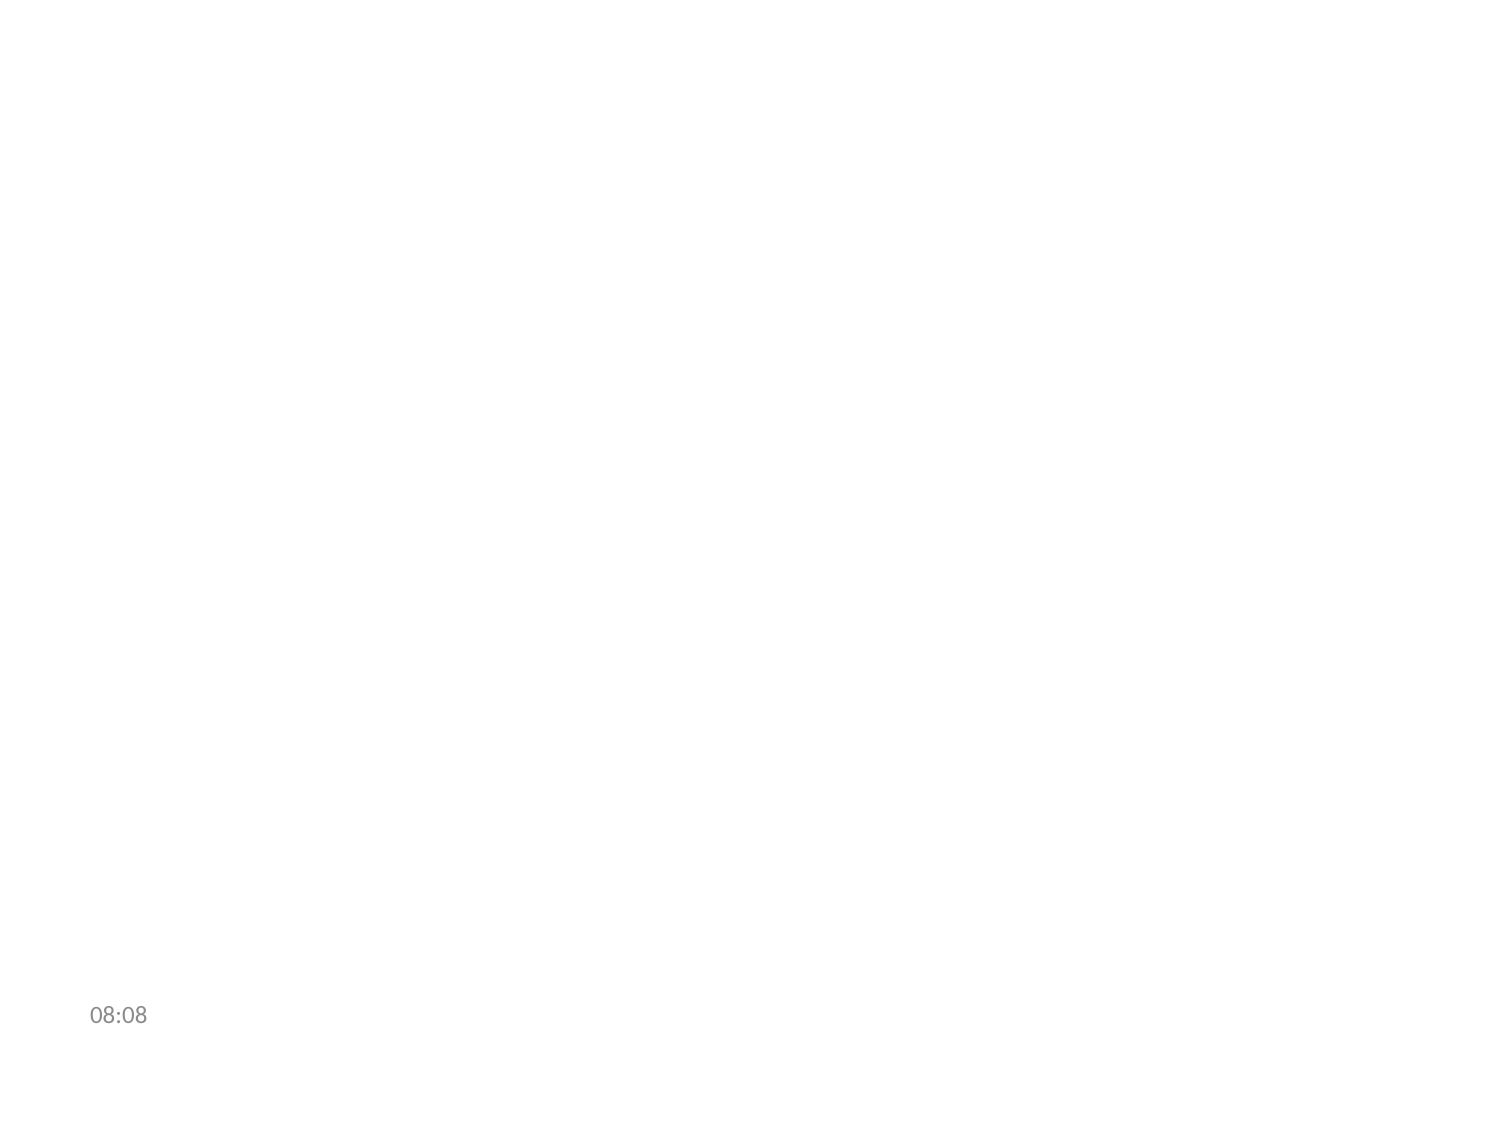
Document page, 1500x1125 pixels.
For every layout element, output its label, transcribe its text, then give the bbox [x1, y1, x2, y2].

text_box 15:35 [75, 983, 425, 1044]
